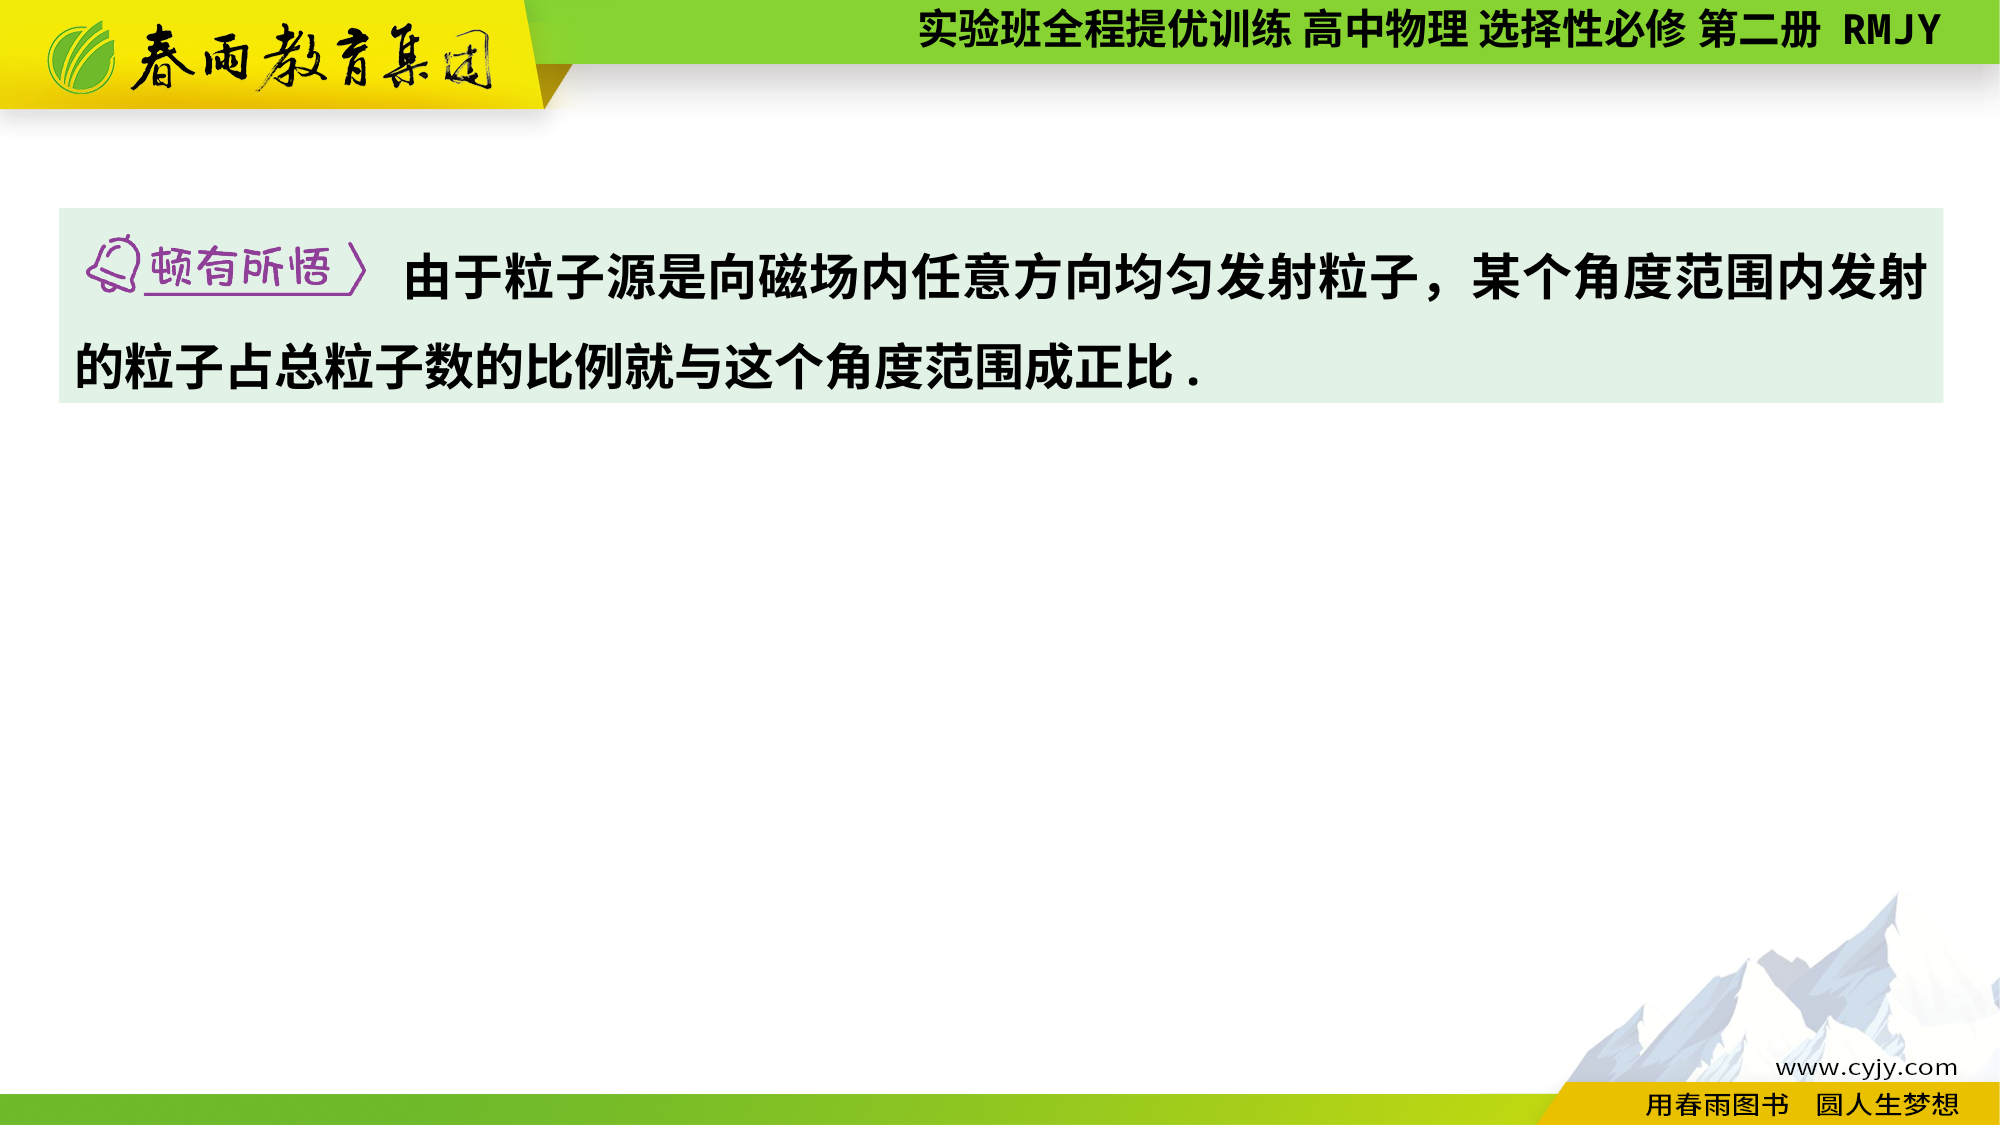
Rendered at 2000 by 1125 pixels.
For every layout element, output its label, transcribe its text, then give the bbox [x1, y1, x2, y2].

picture [0, 0, 2000, 1125]
text_box 由于粒子源是向磁场内任意方向均匀发射粒子，某个角度范围内发射的粒子占总粒子数的比例就与这个角度范围成正比. [59, 208, 1944, 403]
